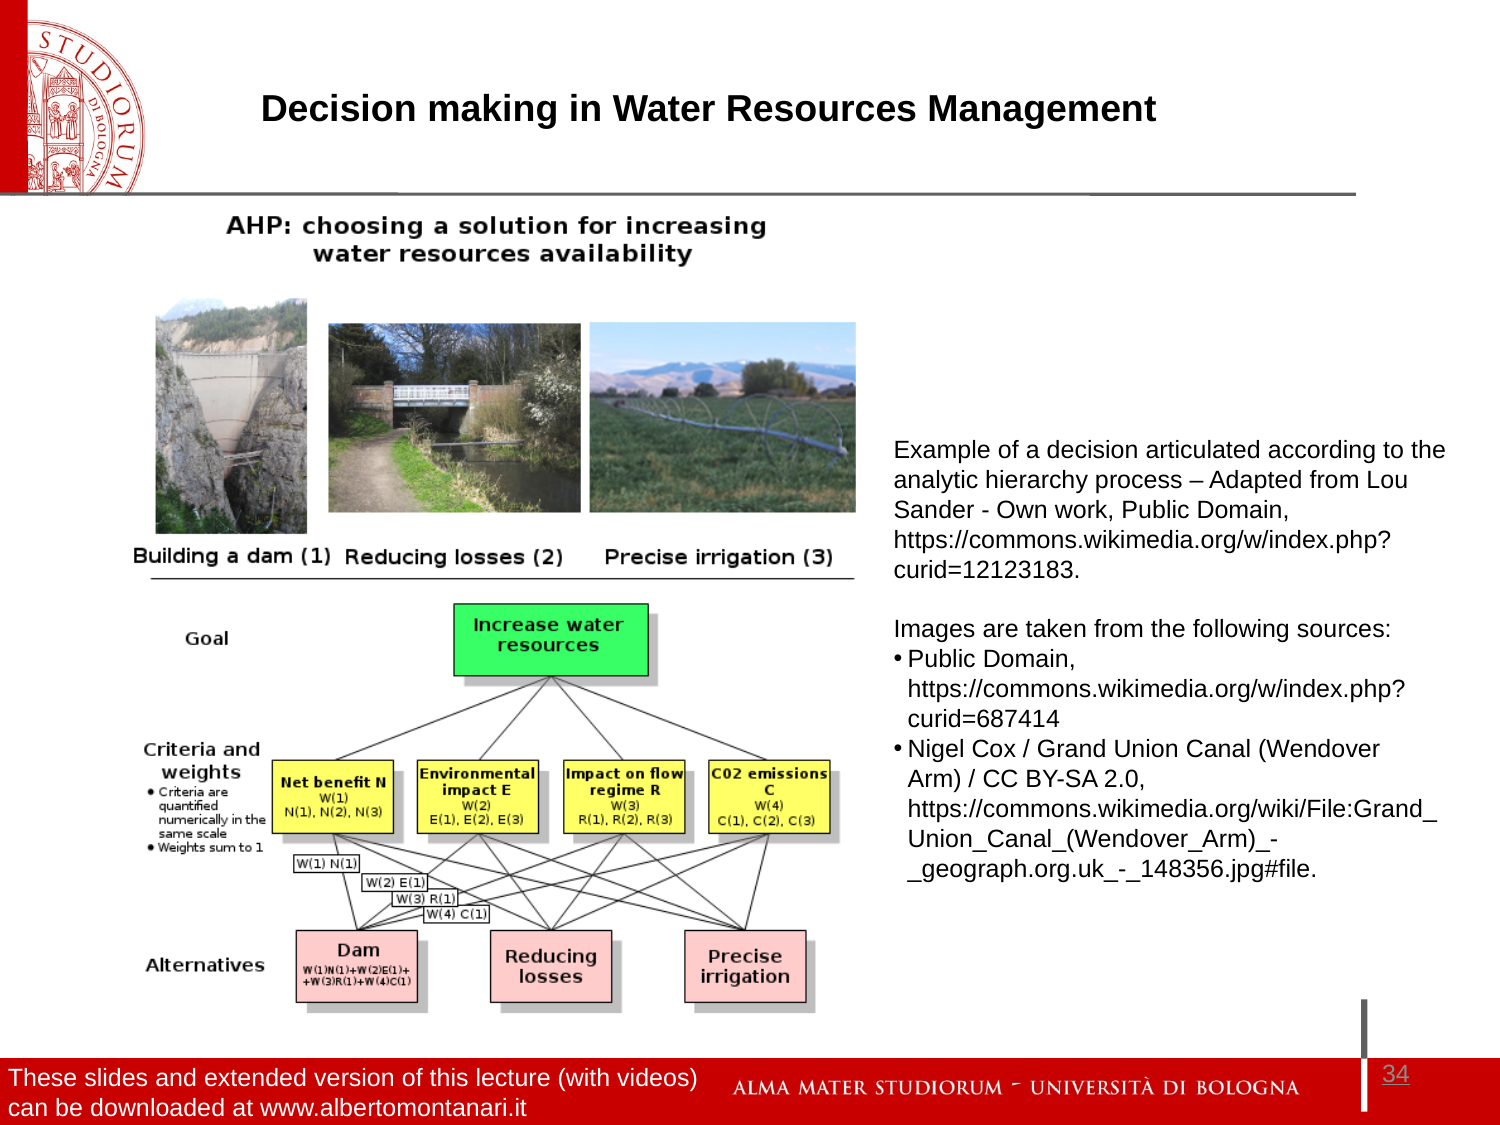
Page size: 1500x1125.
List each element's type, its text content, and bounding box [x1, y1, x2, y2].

slide_number 34 [1074, 1042, 1425, 1103]
picture [0, 1058, 1500, 1125]
picture [28, 16, 151, 192]
picture [128, 210, 861, 1046]
text_box Example of a decision articulated according to the analytic hierarchy process – Adapted from Lou Sander - Own work, Public Domain, https://commons.wikimedia.org/w/index.php?curid=12123183. Images are taken from the following sources: Public Domain, https://commons.wikimedia.org/w/index.php?curid=687414 Nigel Cox / Grand Union Canal (Wendover Arm) / CC BY-SA 2.0, https://commons.wikimedia.org/wiki/File:Grand_Union_Canal_(Wendover_Arm)_-_geograph.org.uk_-_148356.jpg#file. [878, 425, 1465, 920]
